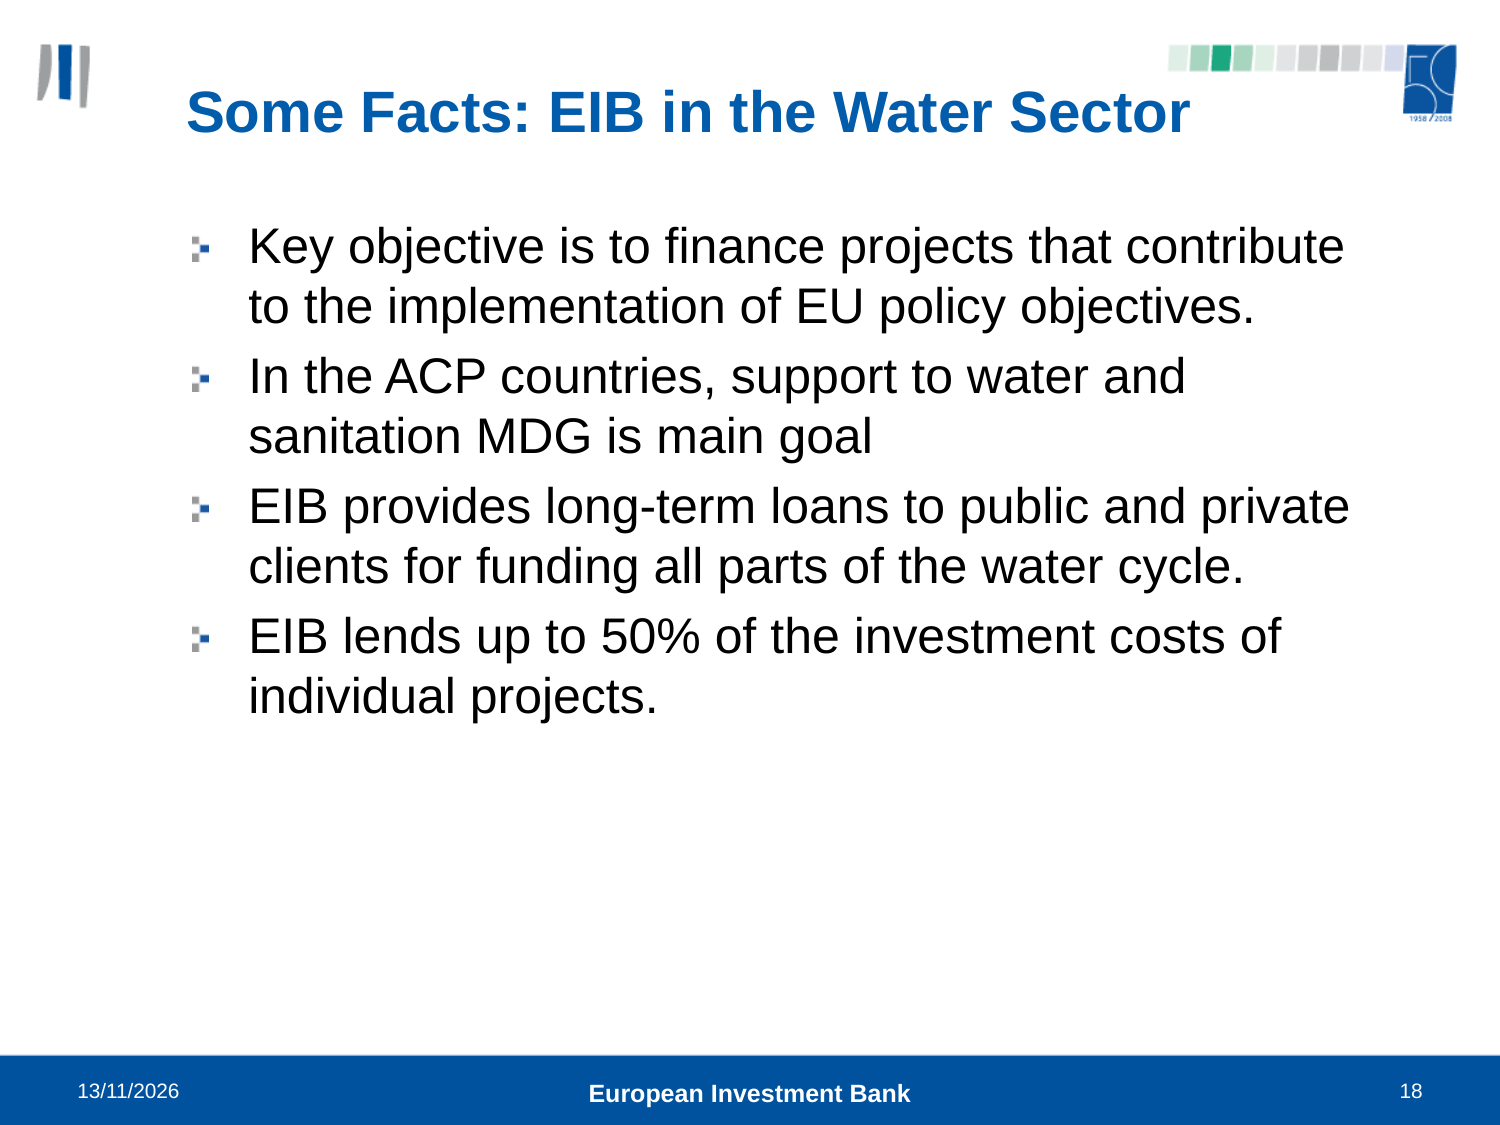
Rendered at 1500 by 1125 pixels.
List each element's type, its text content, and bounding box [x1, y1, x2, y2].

slide_number 18 [1274, 1070, 1438, 1125]
title Some Facts: EIB in the Water Sector [170, 66, 1353, 185]
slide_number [62, 1070, 226, 1125]
footer European Investment Bank [229, 1070, 1271, 1125]
list Key objective is to finance projects that contribute to the implementation of EU policy objectives. In the ACP countries, support to water and sanitation MDG is main goal EIB provides long-term loans to public and private clients for funding all parts of the water cycle. EIB lends up to 50% of the investment costs of individual projects. [176, 206, 1382, 987]
picture [0, 0, 1500, 1125]
